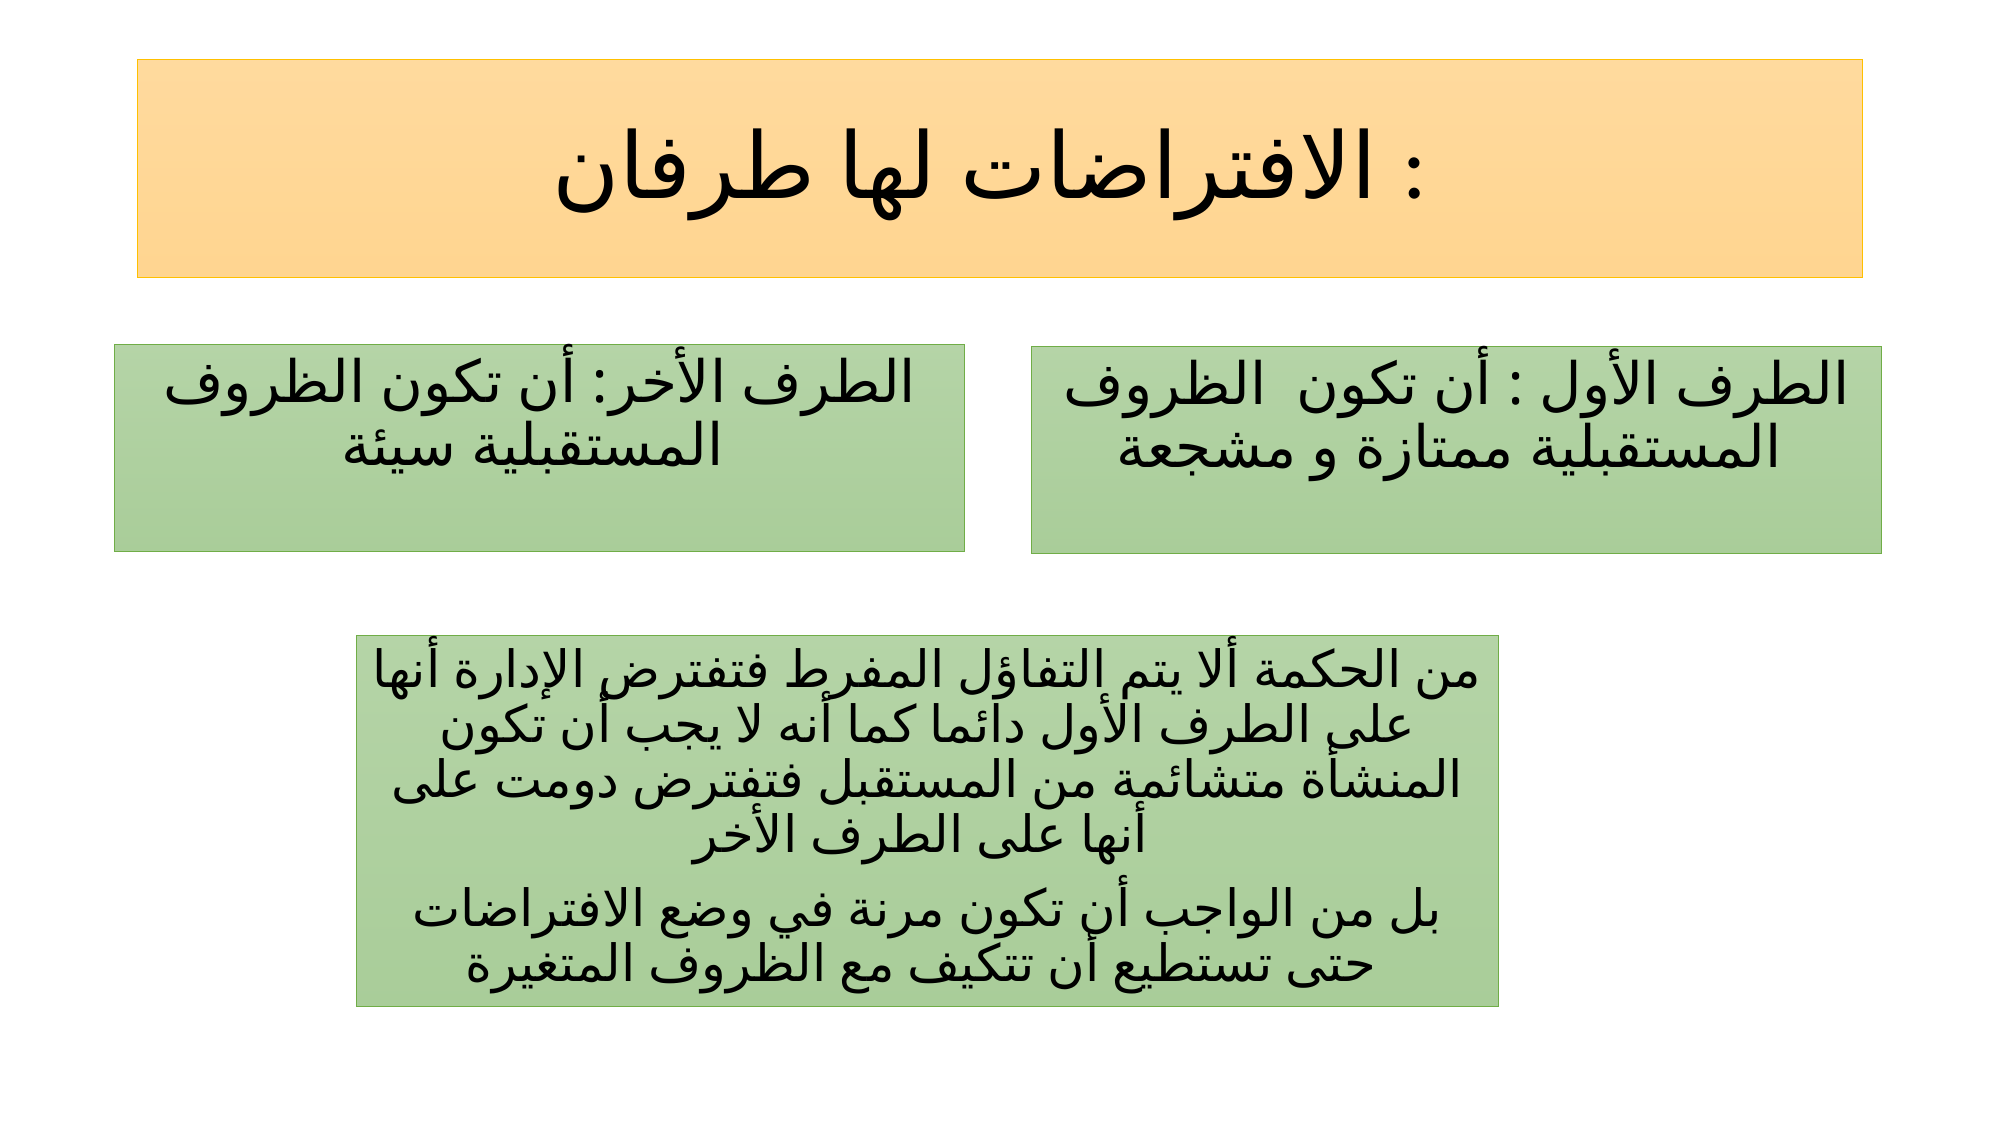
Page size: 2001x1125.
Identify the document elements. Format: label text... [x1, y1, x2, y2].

list الطرف الأخر: أن تكون الظروف المستقبلية سيئة [114, 344, 965, 552]
title الافتراضات لها طرفان : [137, 59, 1863, 278]
list الطرف الأول : أن تكون الظروف المستقبلية ممتازة و مشجعة [1031, 346, 1882, 554]
text_box من الحكمة ألا يتم التفاؤل المفرط فتفترض الإدارة أنها على الطرف الأول دائما كما أنه لا يجب أن تكون المنشأة متشائمة من المستقبل فتفترض دومت على أنها على الطرف الأخر بل من الواجب أن تكون مرنة في وضع الافتراضات حتى تستطيع أن تتكيف مع الظروف المتغيرة [356, 635, 1499, 1007]
